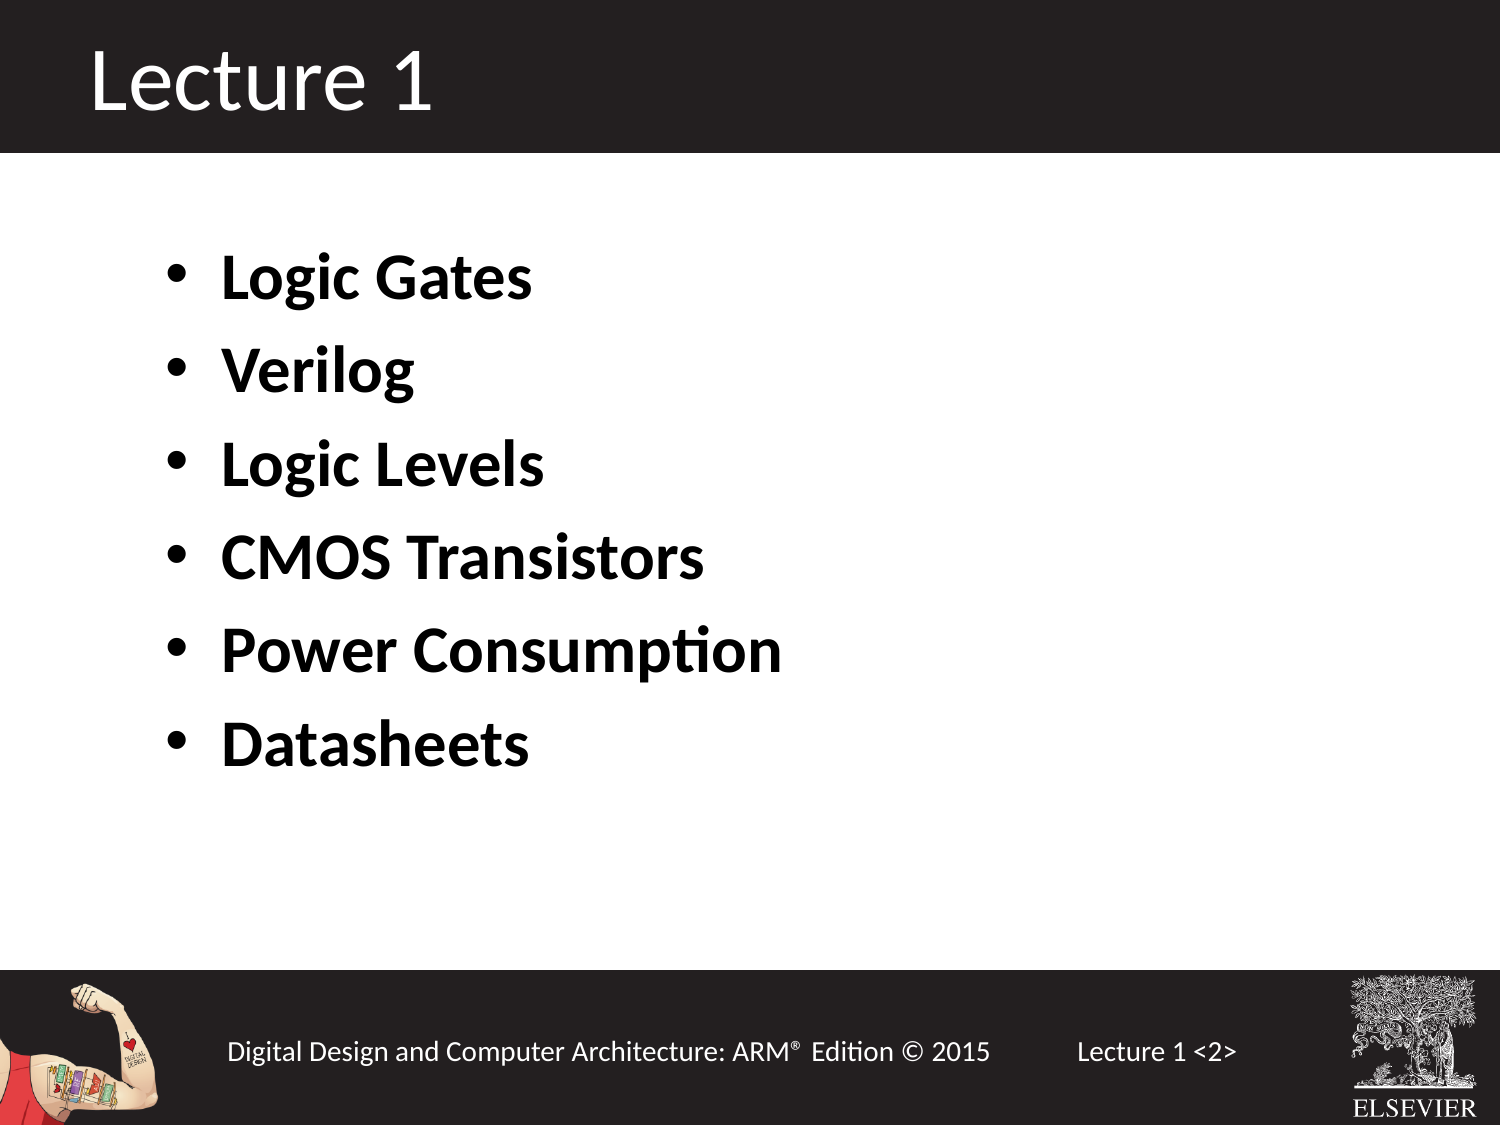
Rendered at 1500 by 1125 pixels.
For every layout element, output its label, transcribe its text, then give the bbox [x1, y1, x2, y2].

list Logic Gates Verilog Logic Levels CMOS Transistors Power Consumption Datasheets [150, 224, 1500, 968]
text_box Lecture 1 [75, 11, 1375, 136]
picture [1350, 974, 1477, 1117]
picture [0, 979, 163, 1125]
